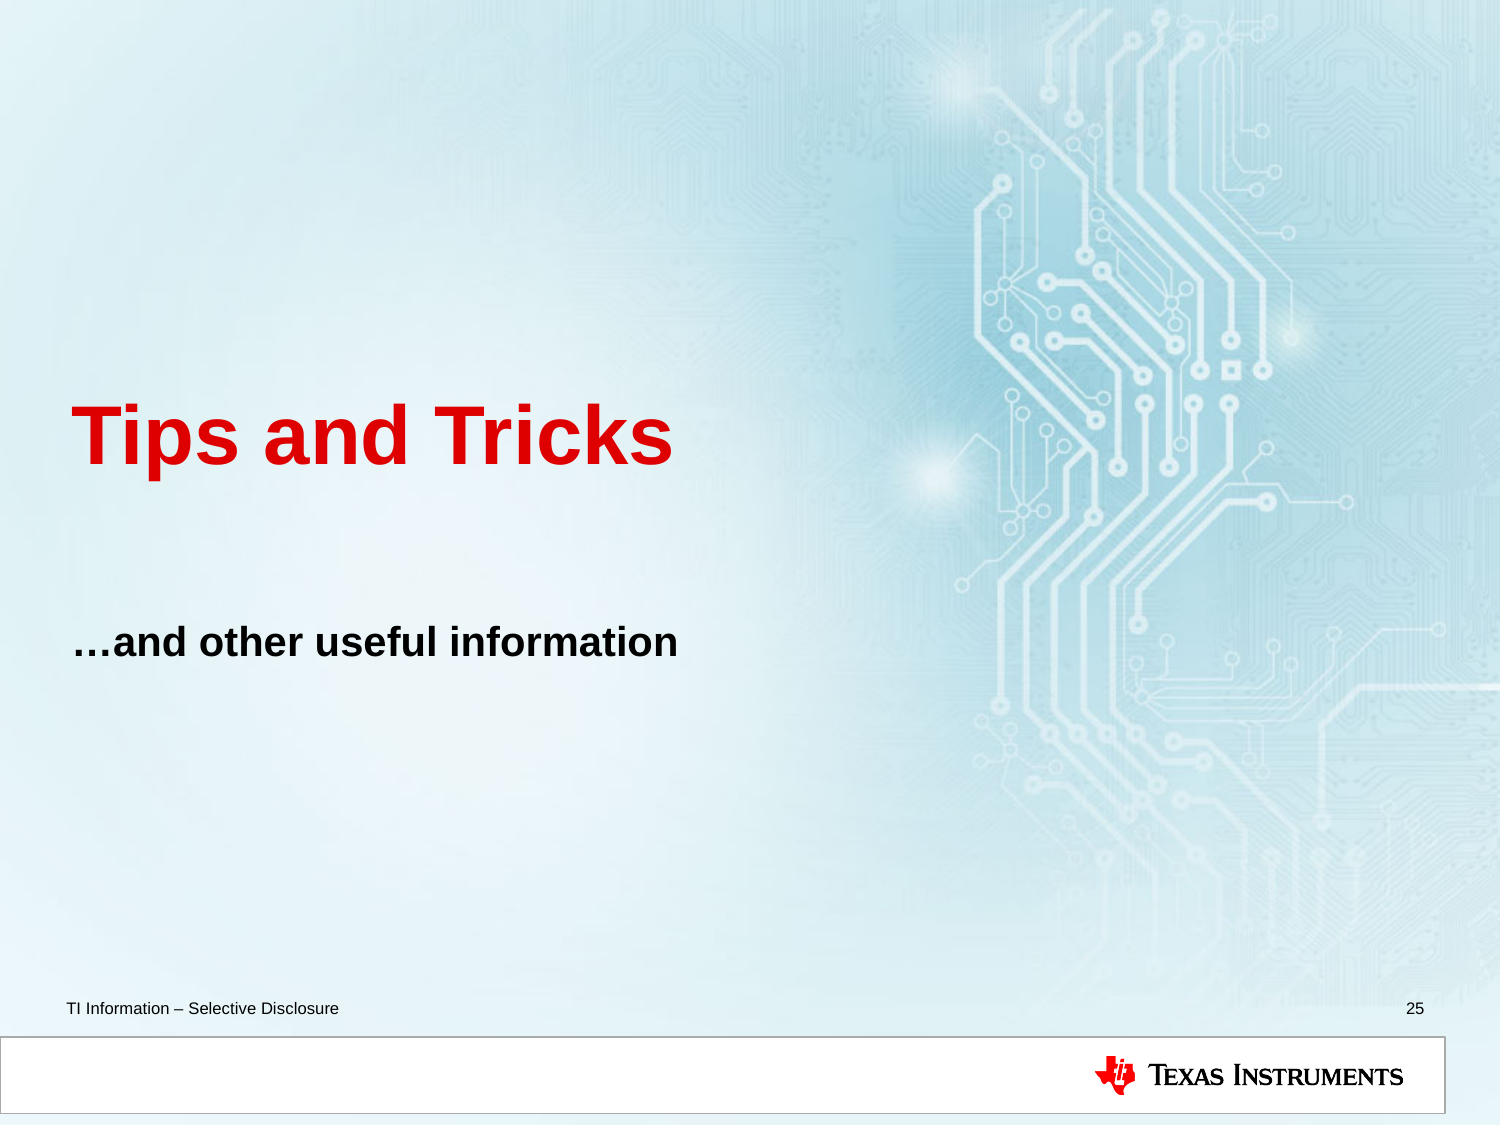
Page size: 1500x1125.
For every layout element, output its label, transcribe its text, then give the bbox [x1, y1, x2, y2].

subtitle …and other useful information [56, 606, 1444, 851]
title Tips and Tricks [56, 318, 1444, 561]
picture [0, 0, 1500, 1125]
slide_number 25 [1089, 990, 1440, 1025]
picture [1095, 1056, 1403, 1095]
